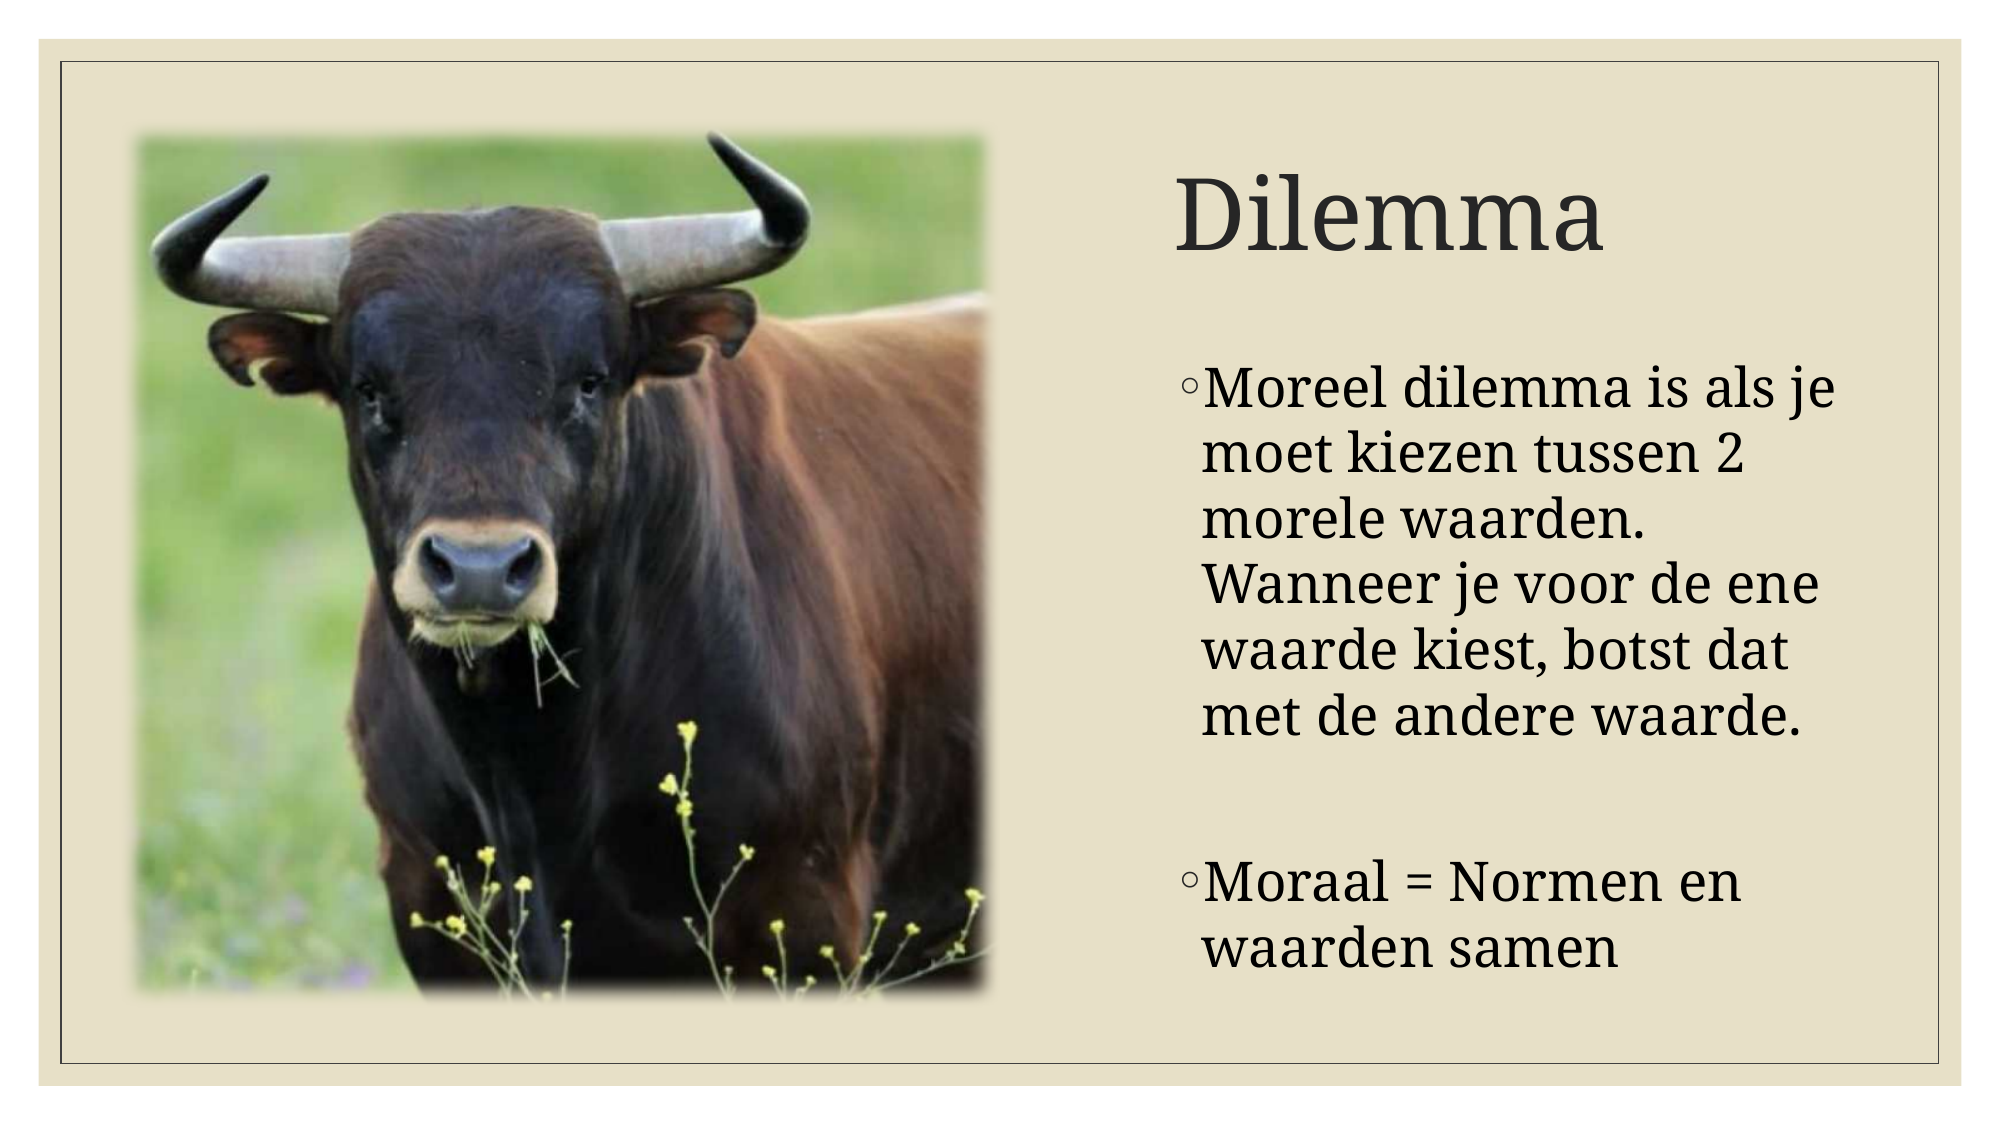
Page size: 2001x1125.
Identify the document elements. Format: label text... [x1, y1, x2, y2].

list Moreel dilemma is als je moet kiezen tussen 2 morele waarden. Wanneer je voor de ene waarde kiest, botst dat met de andere waarde. Moraal = Normen en waarden samen [1158, 345, 1893, 990]
picture [119, 119, 1000, 1008]
title Dilemma [1158, 105, 1893, 331]
